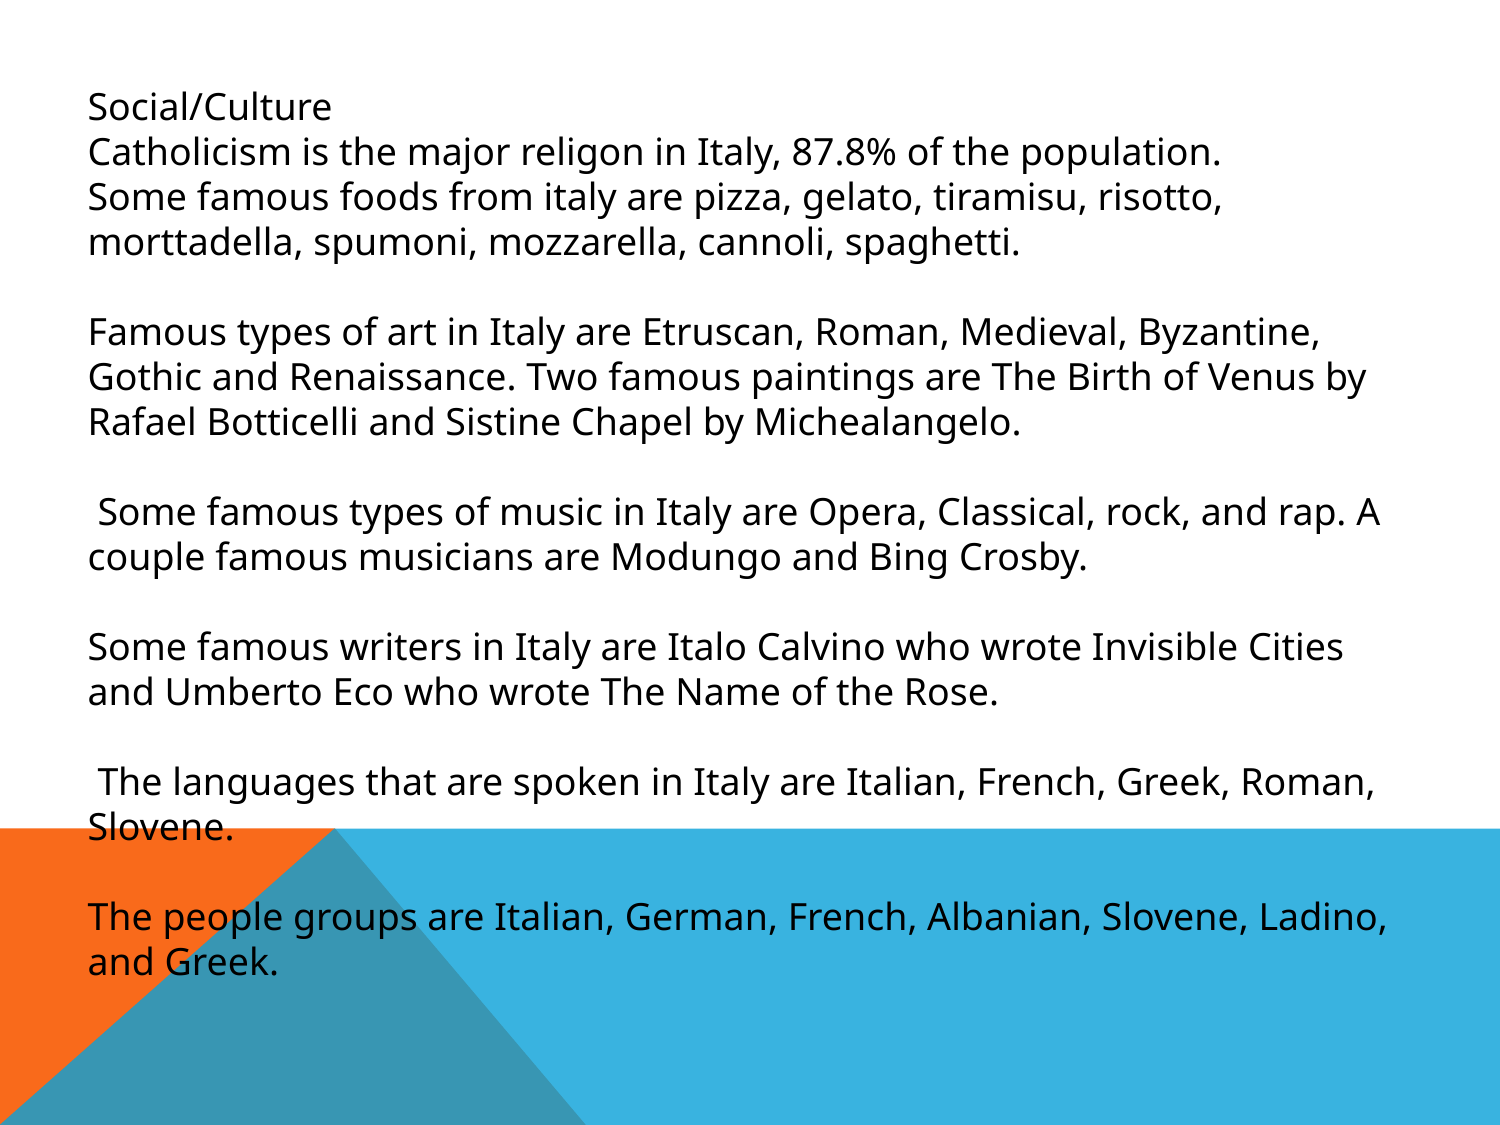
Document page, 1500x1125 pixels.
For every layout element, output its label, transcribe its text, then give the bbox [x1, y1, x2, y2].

text_box Social/Culture Catholicism is the major religon in Italy, 87.8% of the population. Some famous foods from italy are pizza, gelato, tiramisu, risotto, morttadella, spumoni, mozzarella, cannoli, spaghetti. Famous types of art in Italy are Etruscan, Roman, Medieval, Byzantine, Gothic and Renaissance. Two famous paintings are The Birth of Venus by Rafael Botticelli and Sistine Chapel by Michealangelo. Some famous types of music in Italy are Opera, Classical, rock, and rap. A couple famous musicians are Modungo and Bing Crosby. Some famous writers in Italy are Italo Calvino who wrote Invisible Cities and Umberto Eco who wrote The Name of the Rose. The languages that are spoken in Italy are Italian, French, Greek, Roman, Slovene. The people groups are Italian, German, French, Albanian, Slovene, Ladino, and Greek. [72, 75, 1407, 1036]
